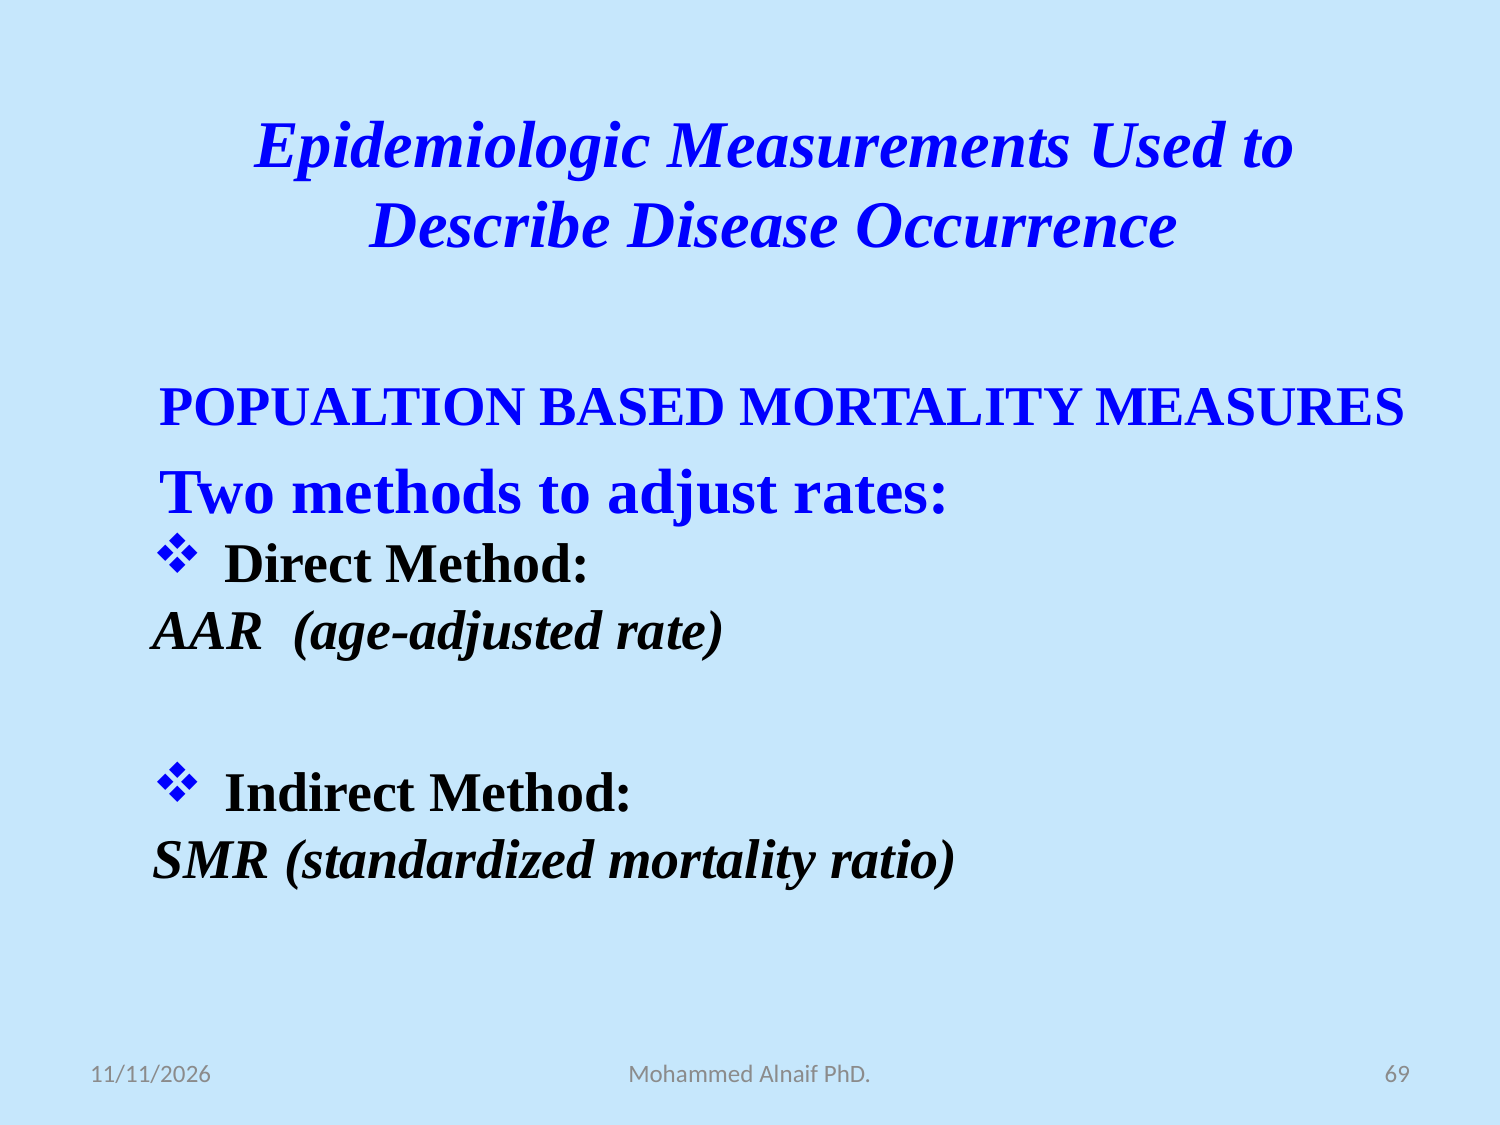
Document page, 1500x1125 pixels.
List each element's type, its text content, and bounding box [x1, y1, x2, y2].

title Epidemiologic Measurements Used to Describe Disease Occurrence [112, 87, 1438, 275]
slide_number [75, 1042, 425, 1103]
footer Mohammed Alnaif PhD. [512, 1042, 988, 1103]
list POPUALTION BASED MORTALITY MEASURES Two methods to adjust rates: Direct Method: AAR (age-adjusted rate) Indirect Method: SMR (standardized mortality ratio) [137, 362, 1425, 963]
slide_number 69 [1074, 1042, 1425, 1103]
